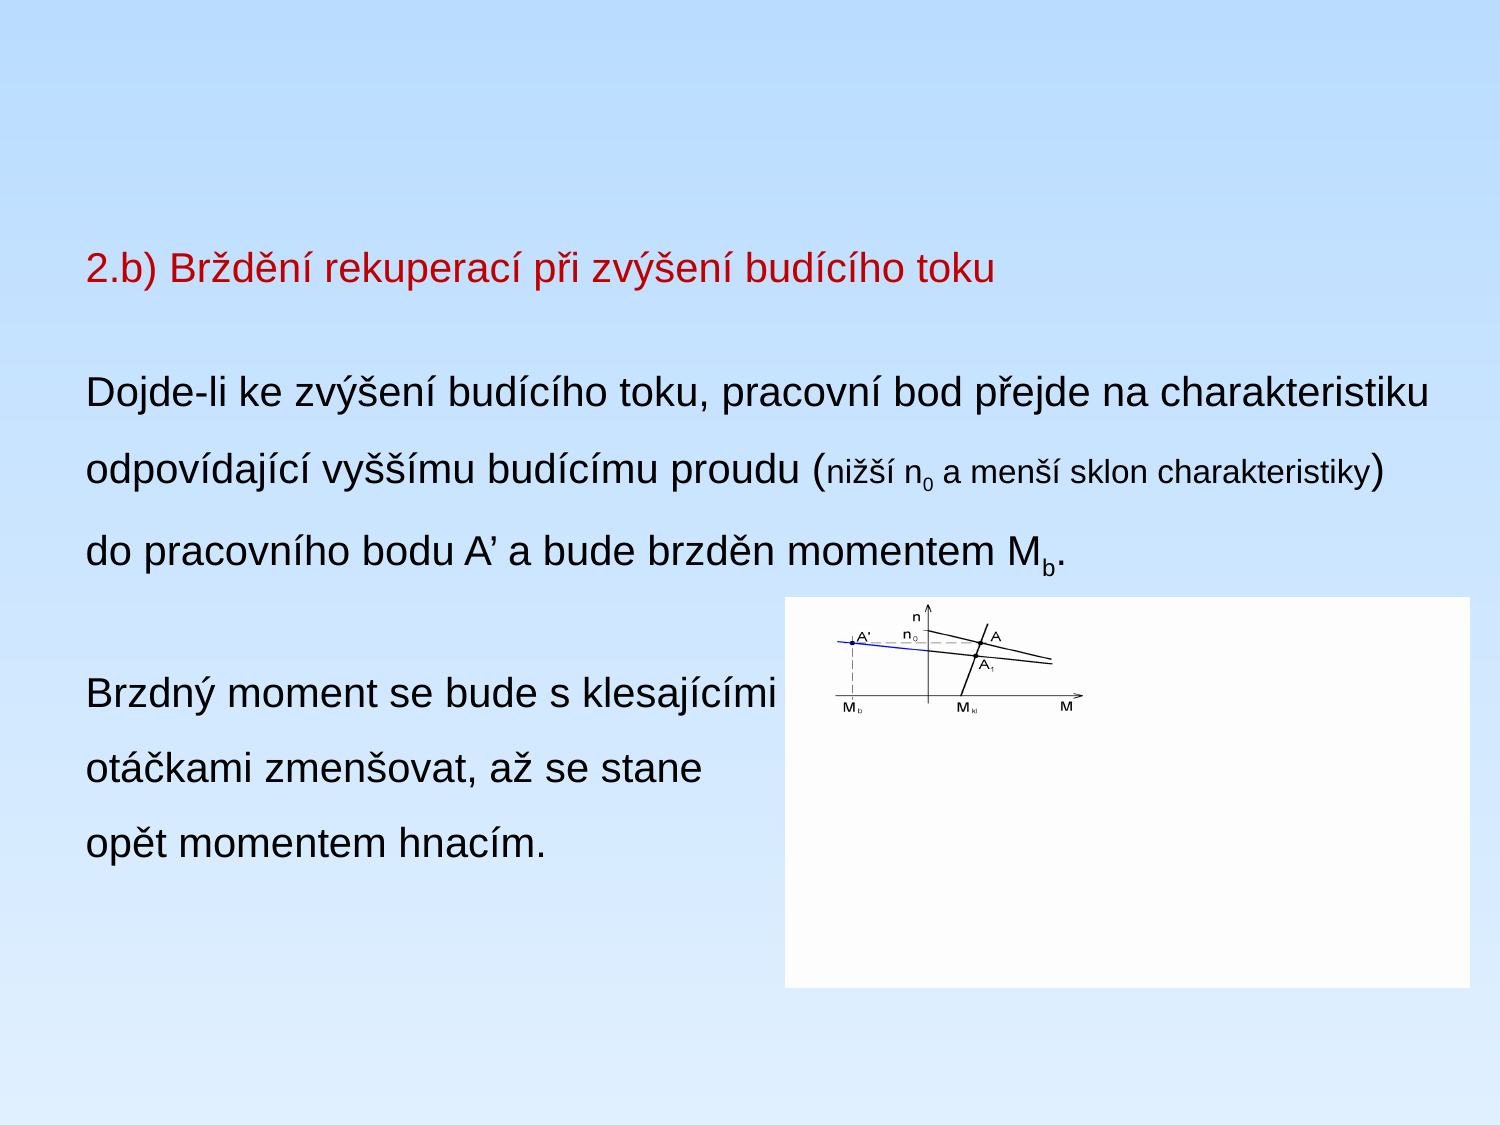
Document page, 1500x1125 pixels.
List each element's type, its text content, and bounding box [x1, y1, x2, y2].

text_box 2.b) Brždění rekuperací při zvýšení budícího toku [70, 208, 1400, 298]
text_box Brzdný moment se bude s klesajícími otáčkami zmenšovat, až se stane opět momentem hnacím. [70, 633, 780, 874]
picture [785, 597, 1470, 988]
text_box Dojde-li ke zvýšení budícího toku, pracovní bod přejde na charakteristiku odpovídající vyššímu budícímu proudu (nižší n0 a menší sklon charakteristiky) do pracovního bodu A’ a bude brzděn momentem Mb. [70, 332, 1447, 589]
